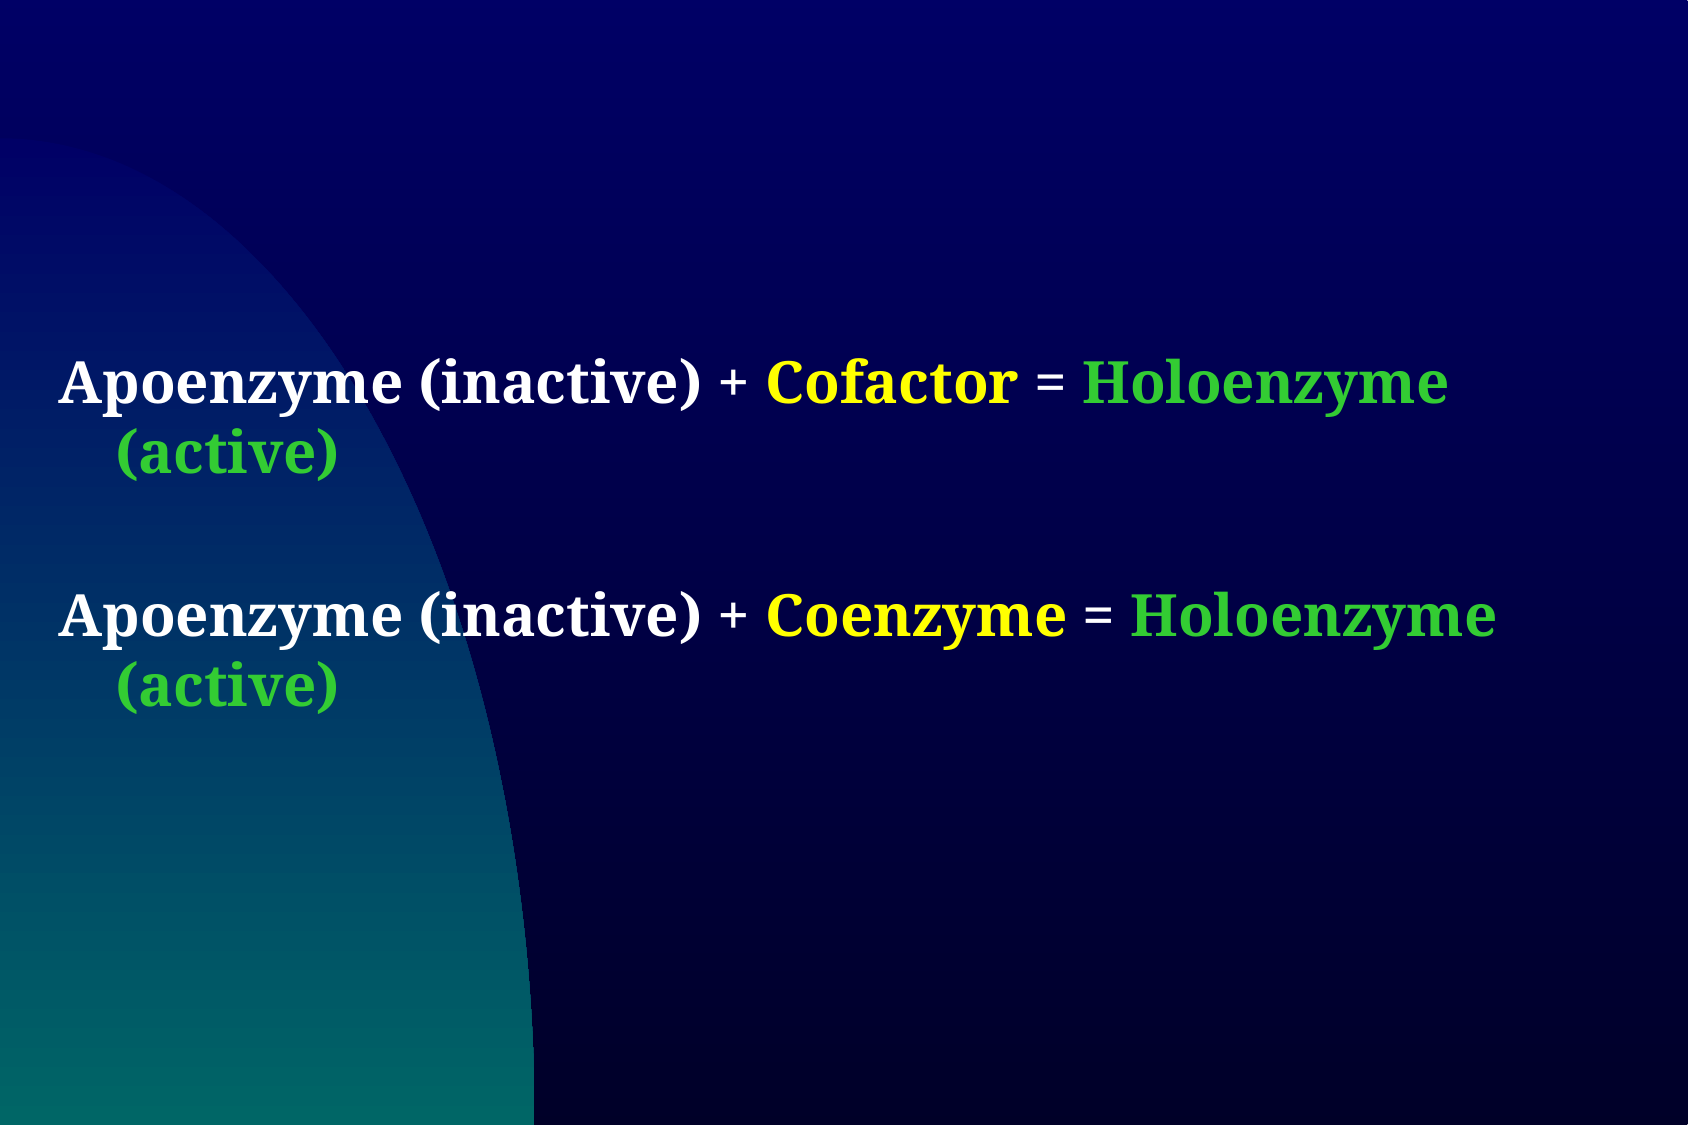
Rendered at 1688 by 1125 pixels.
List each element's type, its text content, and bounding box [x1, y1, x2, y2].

list Apoenzyme (inactive) + Cofactor = Holoenzyme (active) Apoenzyme (inactive) + Coenzyme = Holoenzyme (active) [43, 337, 1644, 663]
